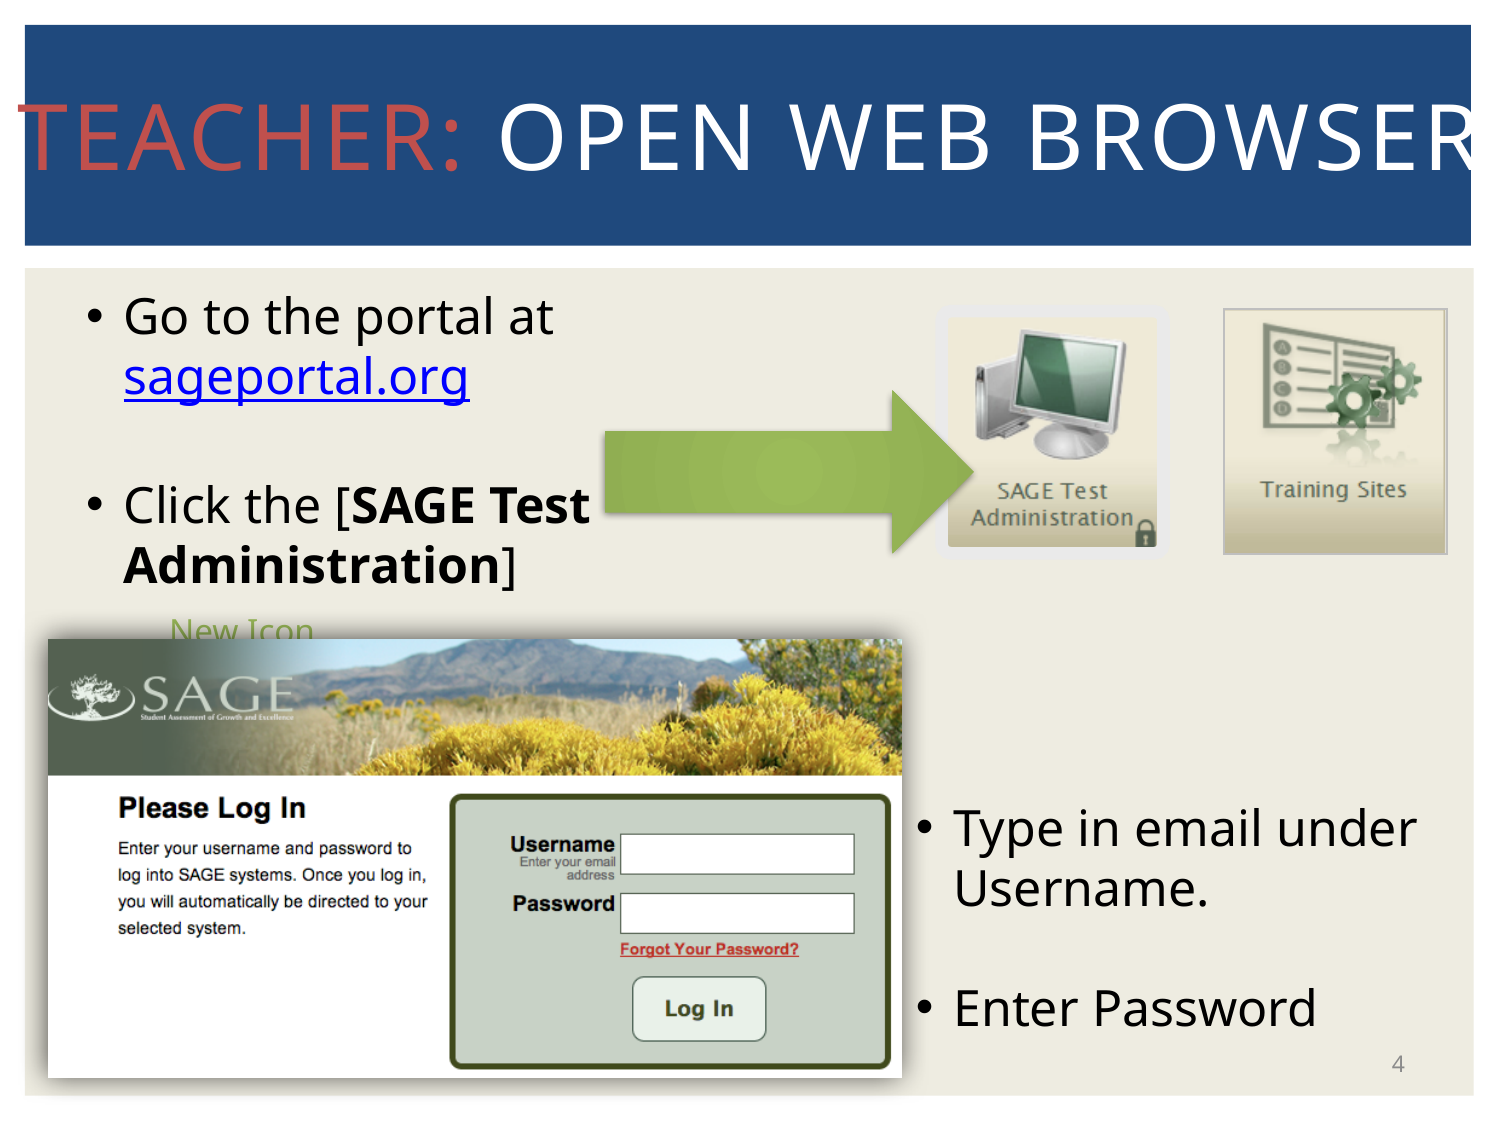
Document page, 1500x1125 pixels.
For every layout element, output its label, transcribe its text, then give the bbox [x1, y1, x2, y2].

text_box [604, 390, 936, 554]
picture [47, 638, 902, 1078]
picture [941, 310, 1164, 554]
text_box Type in email under Username. Enter Password [901, 788, 1447, 1088]
title TEACHER: Open Web Browser [0, 8, 1500, 197]
picture [1224, 309, 1447, 554]
text_box Go to the portal at sageportal.org Click the [SAGE Test Administration] New Icon… [71, 277, 870, 615]
